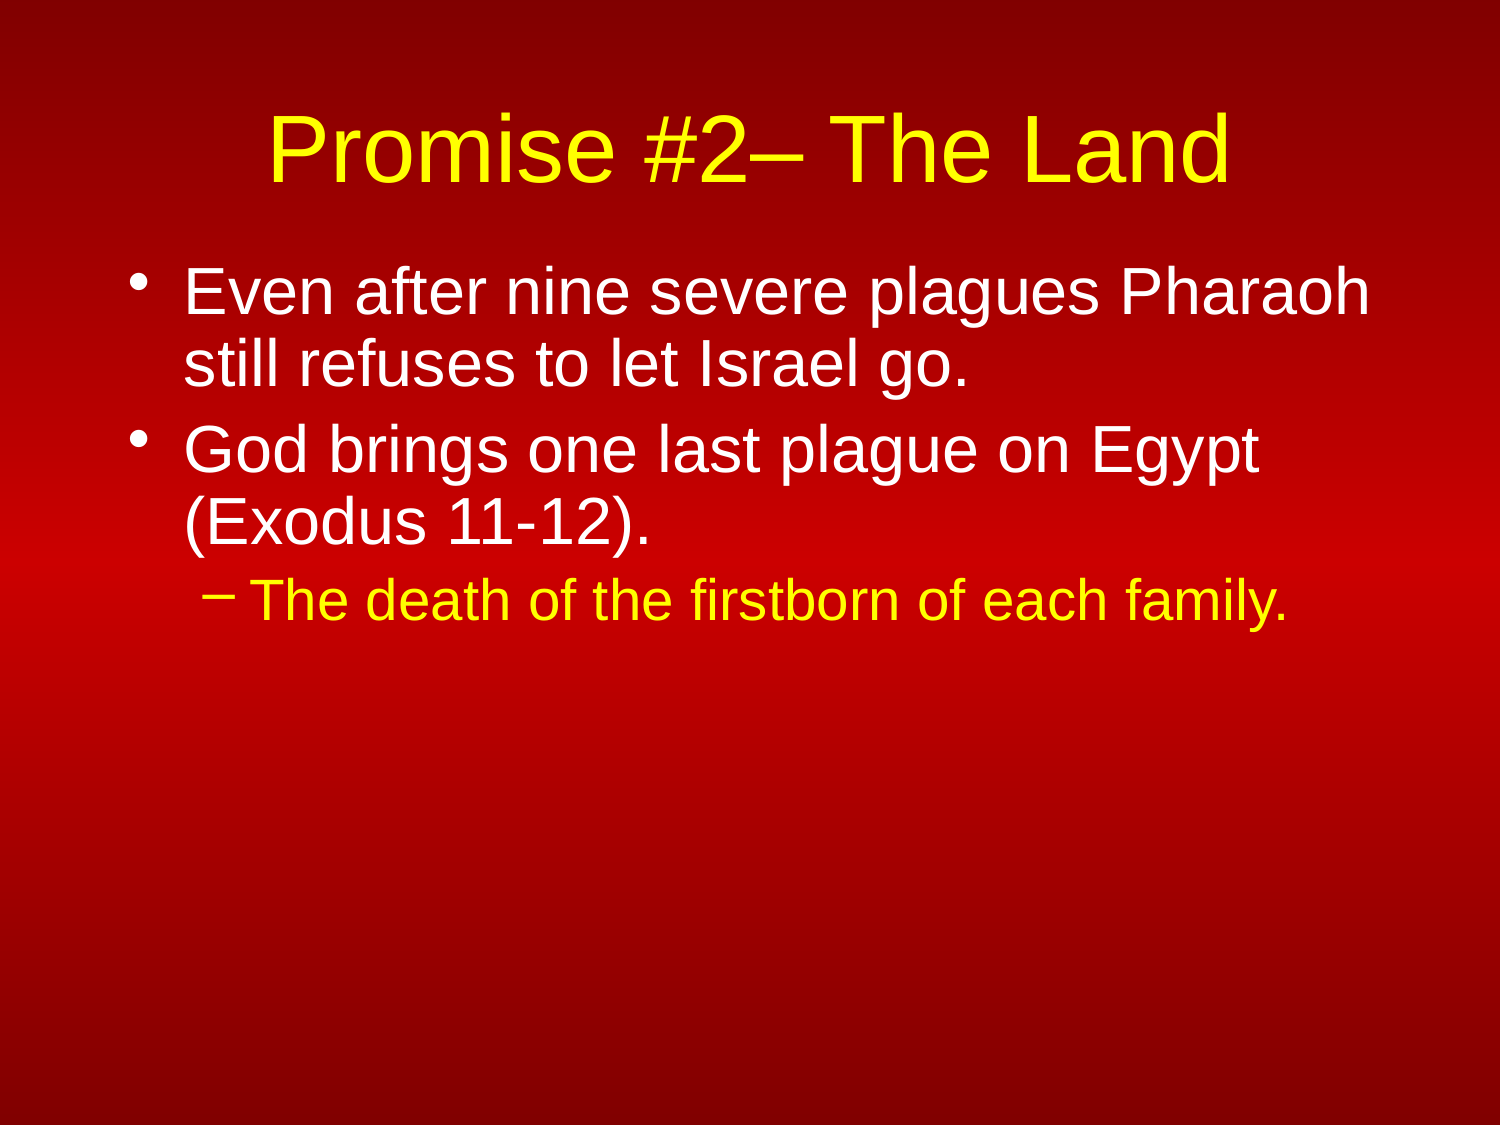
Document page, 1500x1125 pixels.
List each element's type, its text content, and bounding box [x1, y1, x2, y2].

title Promise #2– The Land [37, 50, 1463, 238]
list Even after nine severe plagues Pharaoh still refuses to let Israel go. God brings one last plague on Egypt (Exodus 11-12). The death of the firstborn of each family. [112, 249, 1400, 675]
